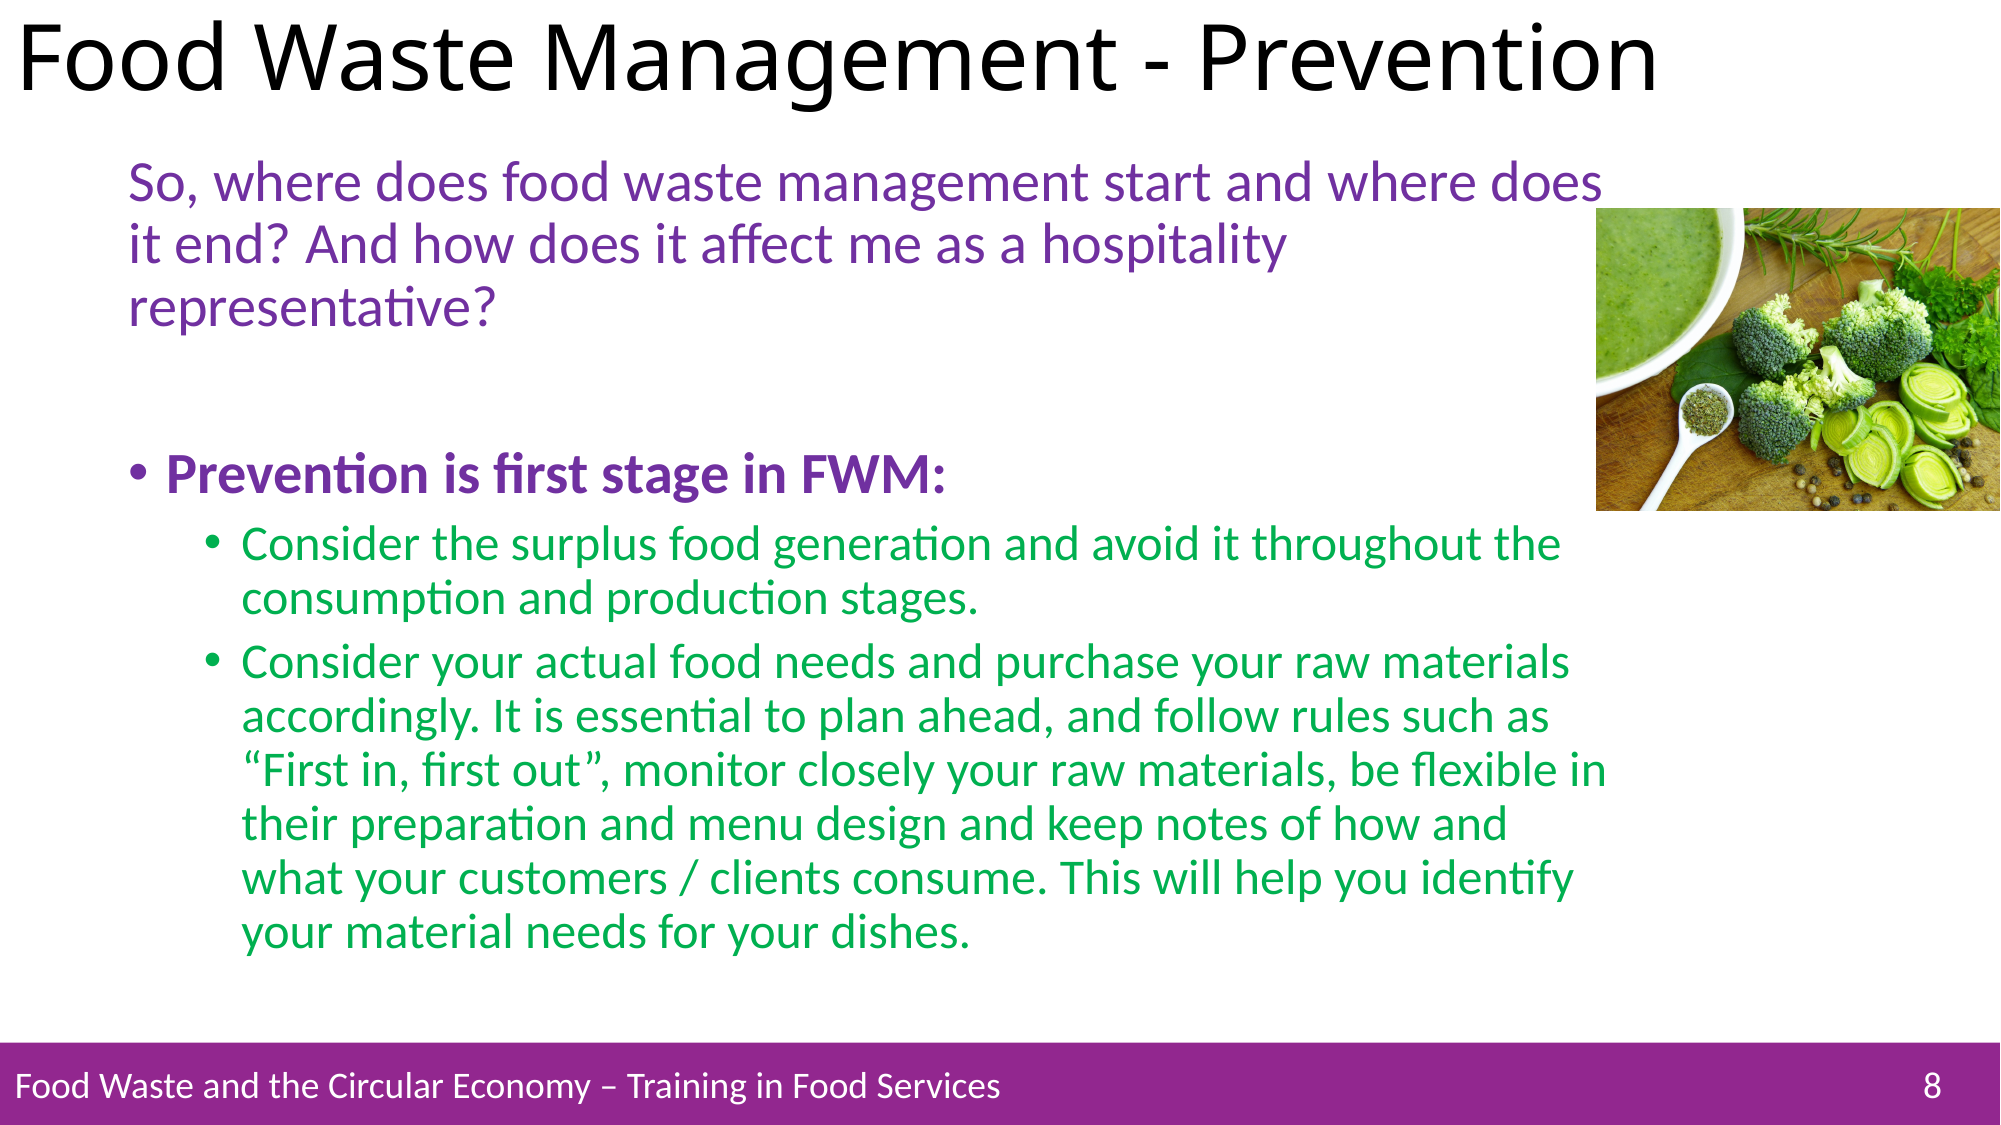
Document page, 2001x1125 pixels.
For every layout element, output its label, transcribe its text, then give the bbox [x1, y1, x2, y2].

picture [1596, 208, 2000, 511]
title Food Waste Management - Prevention [0, 0, 1725, 123]
list So, where does food waste management start and where does it end? And how does it affect me as a hospitality representative? Prevention is first stage in FWM: Consider the surplus food generation and avoid it throughout the consumption and production stages. Consider your actual food needs and purchase your raw materials accordingly. It is essential to plan ahead, and follow rules such as “First in, first out”, monitor closely your raw materials, be flexible in their preparation and menu design and keep notes of how and what your customers / clients consume. This will help you identify your material needs for your dishes. [114, 143, 1629, 994]
